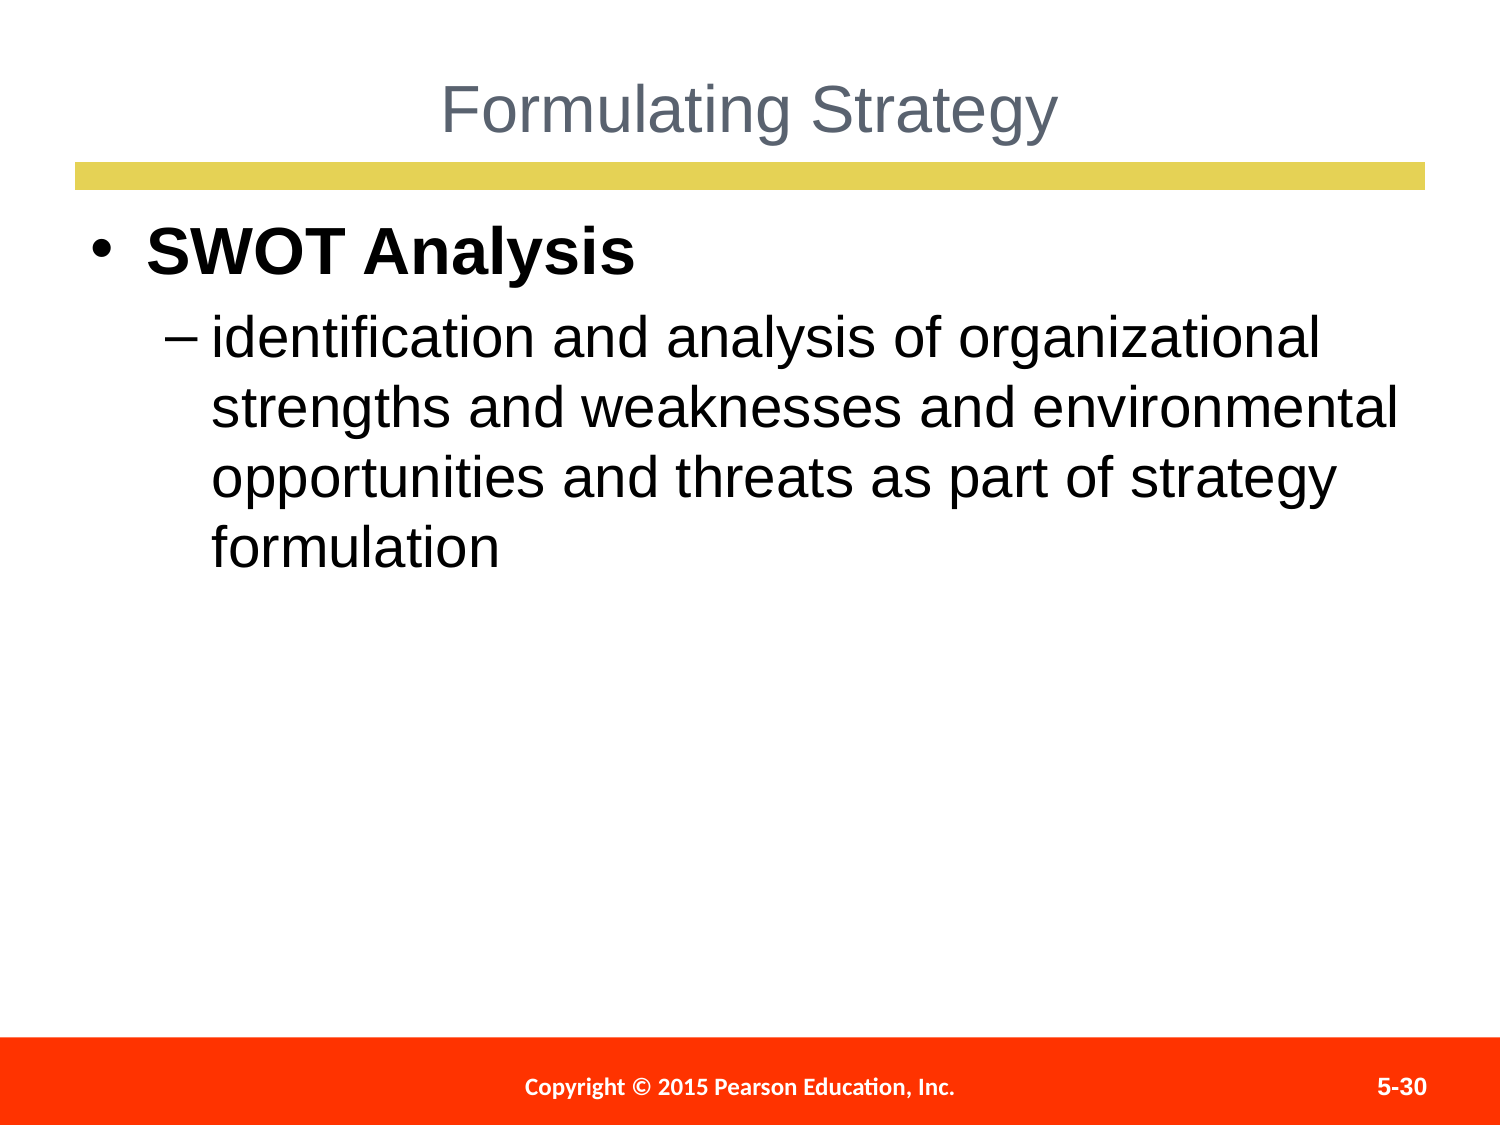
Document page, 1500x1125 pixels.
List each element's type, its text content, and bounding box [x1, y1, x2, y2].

list SWOT Analysis identification and analysis of organizational strengths and weaknesses and environmental opportunities and threats as part of strategy formulation [74, 199, 1426, 1006]
title Formulating Strategy [74, 12, 1426, 199]
